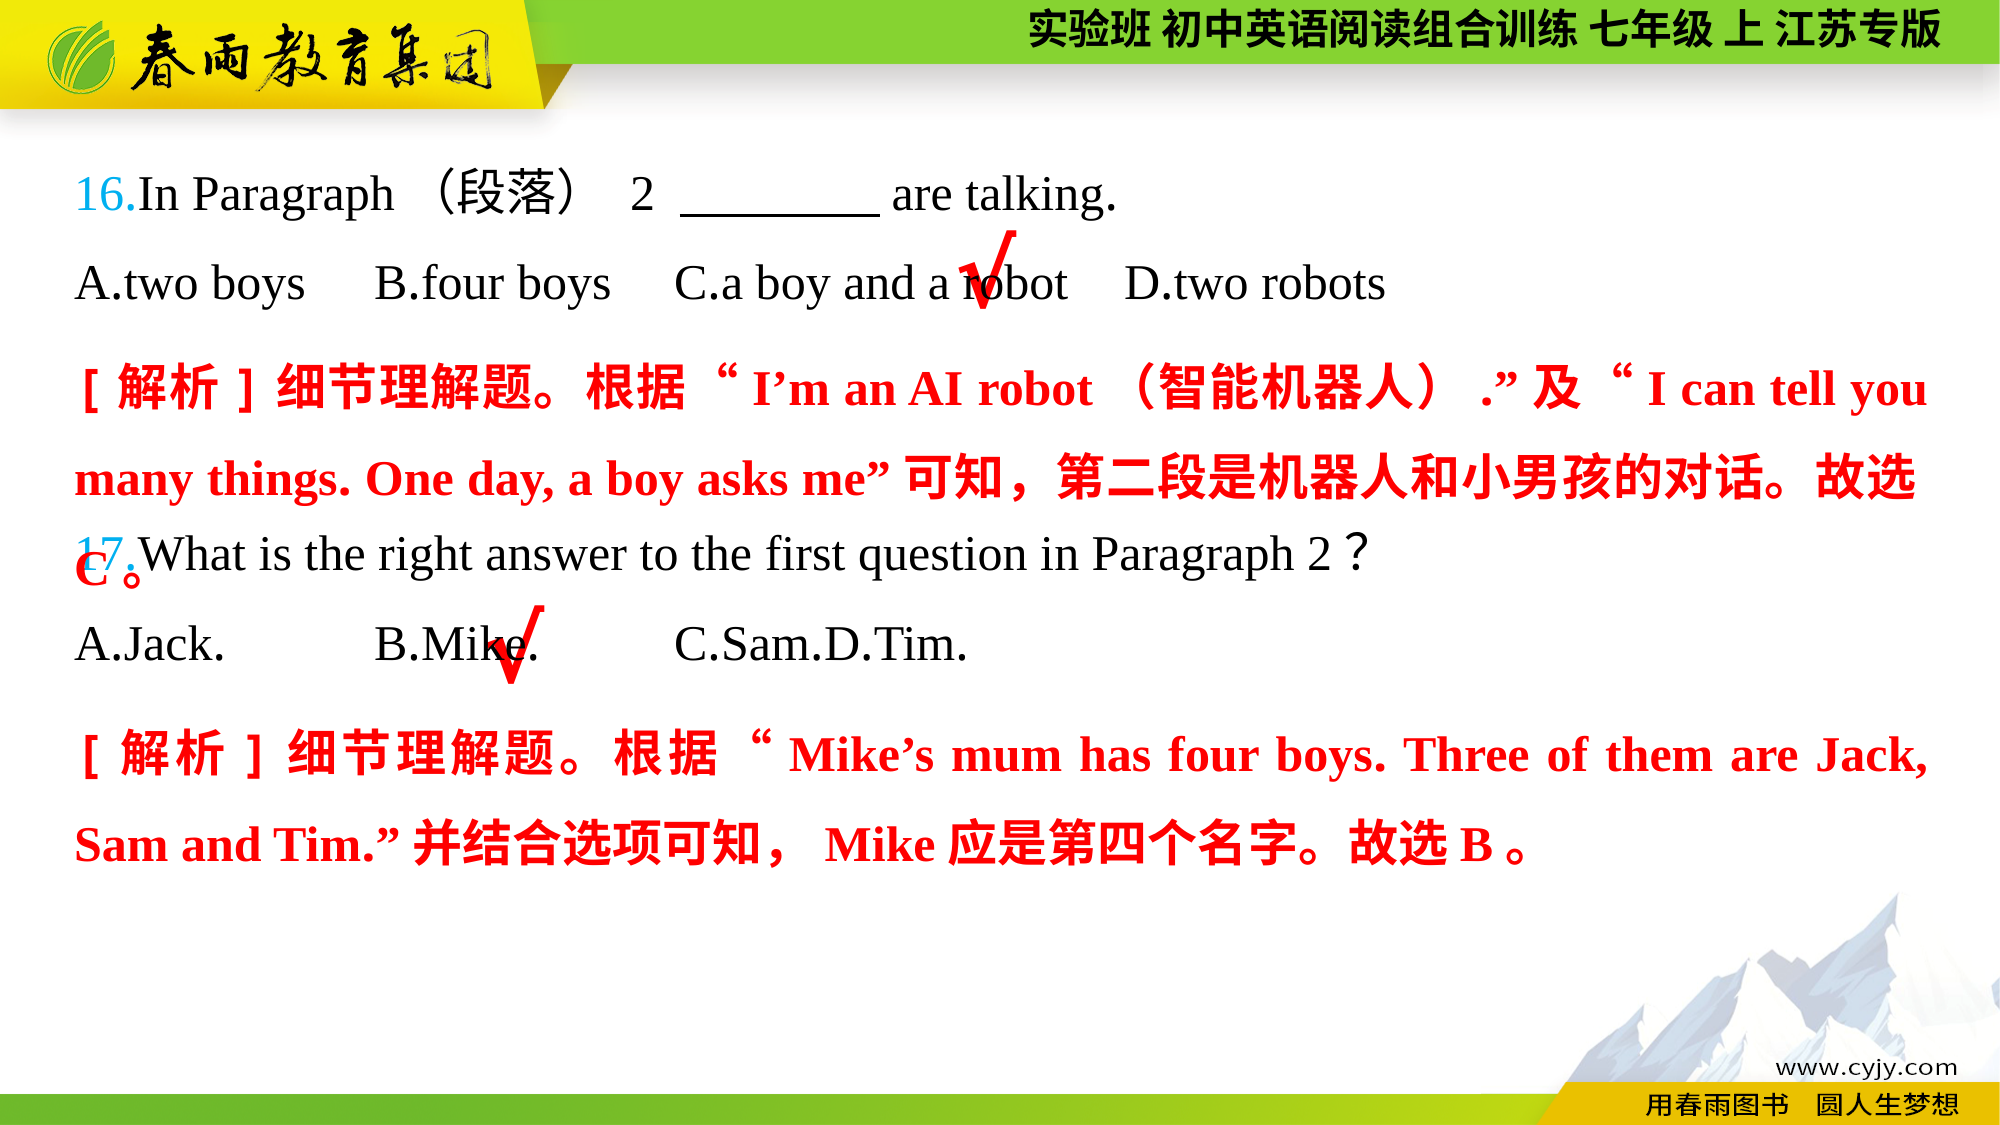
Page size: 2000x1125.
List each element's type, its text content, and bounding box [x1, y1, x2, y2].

list 16.In Paragraph（段落） 2 are talking. A.two boys B.four boys C.a boy and a robot D.two robots 17.What is the right answer to the first question in Paragraph 2？ A.Jack. B.Mike. C.Sam. D.Tim. [59, 122, 1944, 317]
list 16.In Paragraph（段落） 2 are talking. A.two boys B.four boys C.a boy and a robot D.two robots 17.What is the right answer to the first question in Paragraph 2？ A.Jack. B.Mike. C.Sam. D.Tim. [59, 603, 1944, 683]
picture [0, 0, 2000, 1125]
text_box [解析]细节理解题。根据“I’m an AI robot（智能机器人）.”及“I can tell you many things. One day, a boy asks me”可知，第二段是机器人和小男孩的对话。故选C。 [59, 317, 1944, 603]
text_box [解析]细节理解题。根据“Mike’s mum has four boys. Three of them are Jack, Sam and Tim.”并结合选项可知，Mike应是第四个名字。故选B。 [59, 684, 1944, 880]
